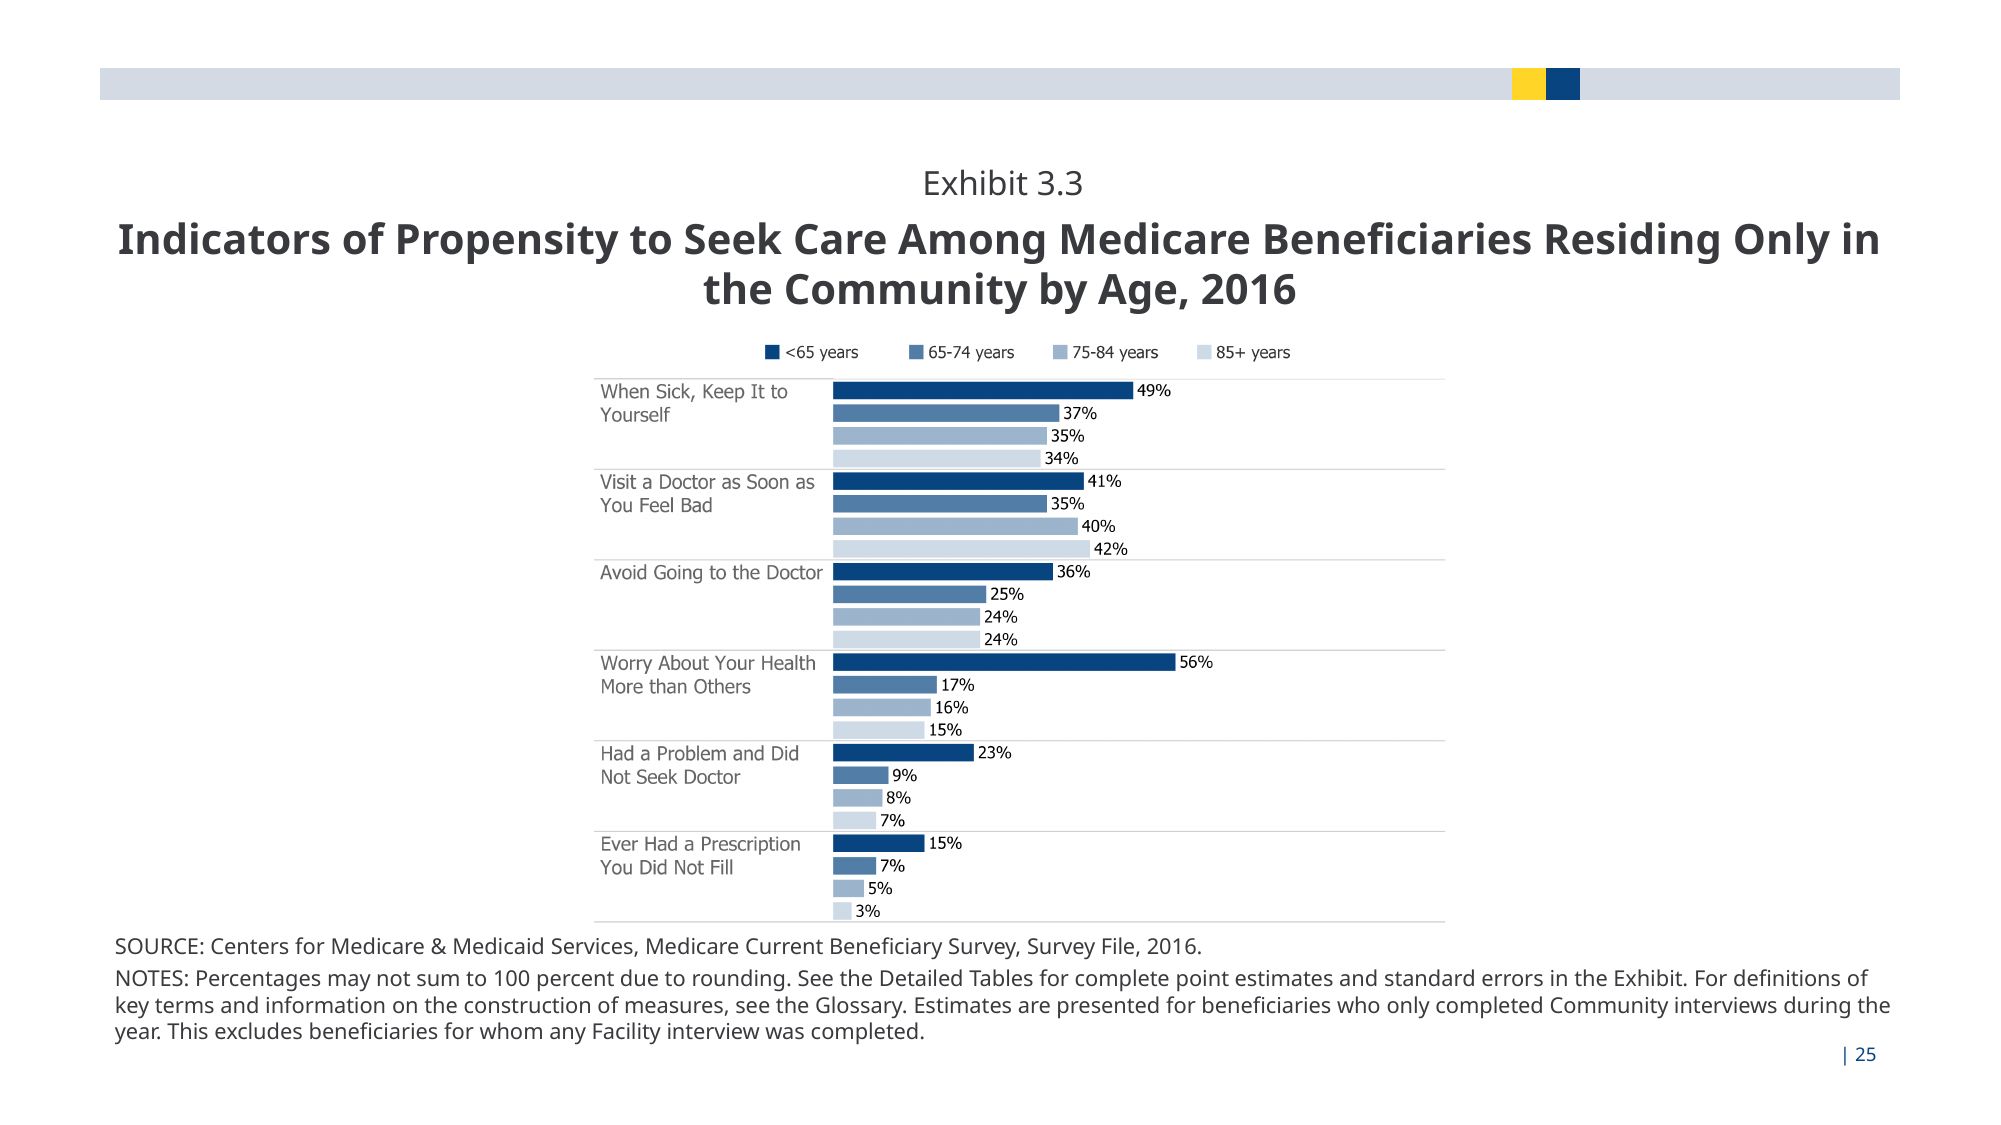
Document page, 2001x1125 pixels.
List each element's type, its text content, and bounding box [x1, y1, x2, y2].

picture [574, 339, 1464, 926]
list SOURCE: Centers for Medicare & Medicaid Services, Medicare Current Beneficiary Survey, Survey File, 2016. NOTES: Percentages may not sum to 100 percent due to rounding. See the Detailed Tables for complete point estimates and standard errors in the Exhibit. For definitions of key terms and information on the construction of measures, see the Glossary. Estimates are presented for beneficiaries who only completed Community interviews during the year. This excludes beneficiaries for whom any Facility interview was completed. [99, 924, 1900, 1050]
title Exhibit 3.3 [99, 154, 1900, 213]
list Indicators of Propensity to Seek Care Among Medicare Beneficiaries Residing Only in the Community by Age, 2016 [99, 213, 1900, 300]
